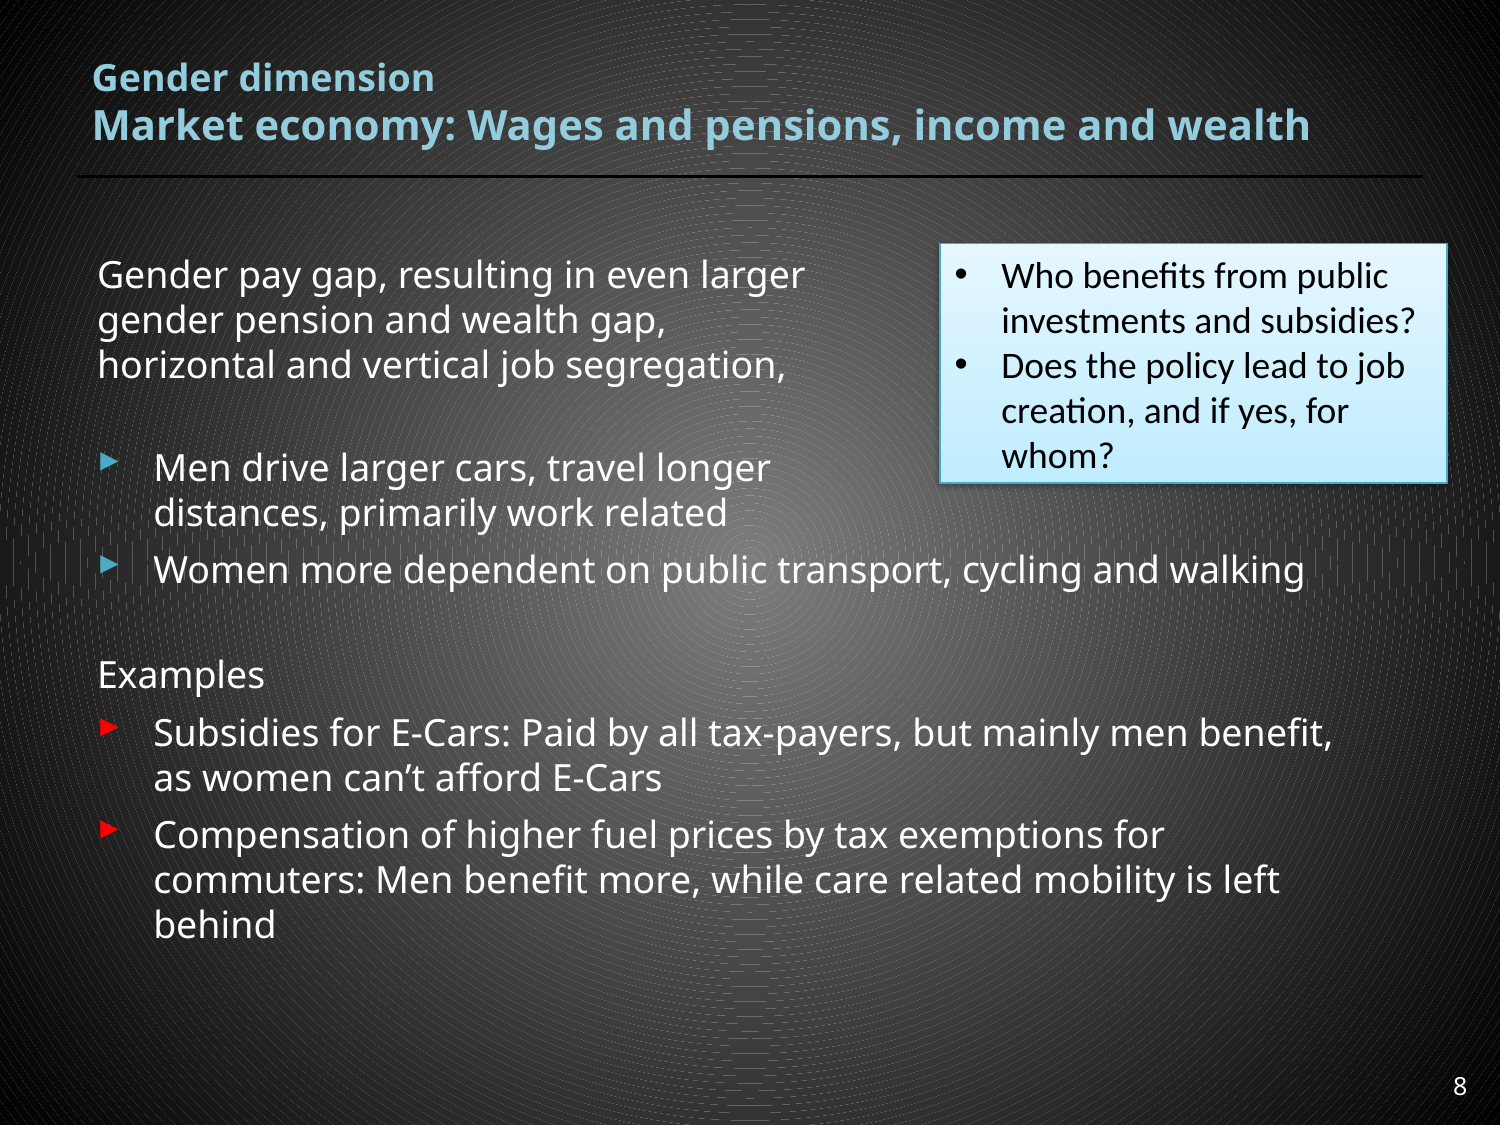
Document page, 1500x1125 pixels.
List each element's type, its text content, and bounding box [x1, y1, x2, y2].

title Gender dimension Market economy: Wages and pensions, income and wealth [76, 7, 1427, 195]
text_box Who benefits from public investments and subsidies? Does the policy lead to job creation, and if yes, for whom? [939, 243, 1448, 484]
list Gender pay gap, resulting in even larger gender pension and wealth gap, horizontal and vertical job segregation, Men drive larger cars, travel longer distances, primarily work related Women more dependent on public transport, cycling and walking Examples Subsidies for E-Cars: Paid by all tax-payers, but mainly men benefit, as women can’t afford E-Cars Compensation of higher fuel prices by tax exemptions for commuters: Men benefit more, while care related mobility is left behind [82, 243, 1388, 1083]
text_box 8 [1362, 1057, 1483, 1118]
